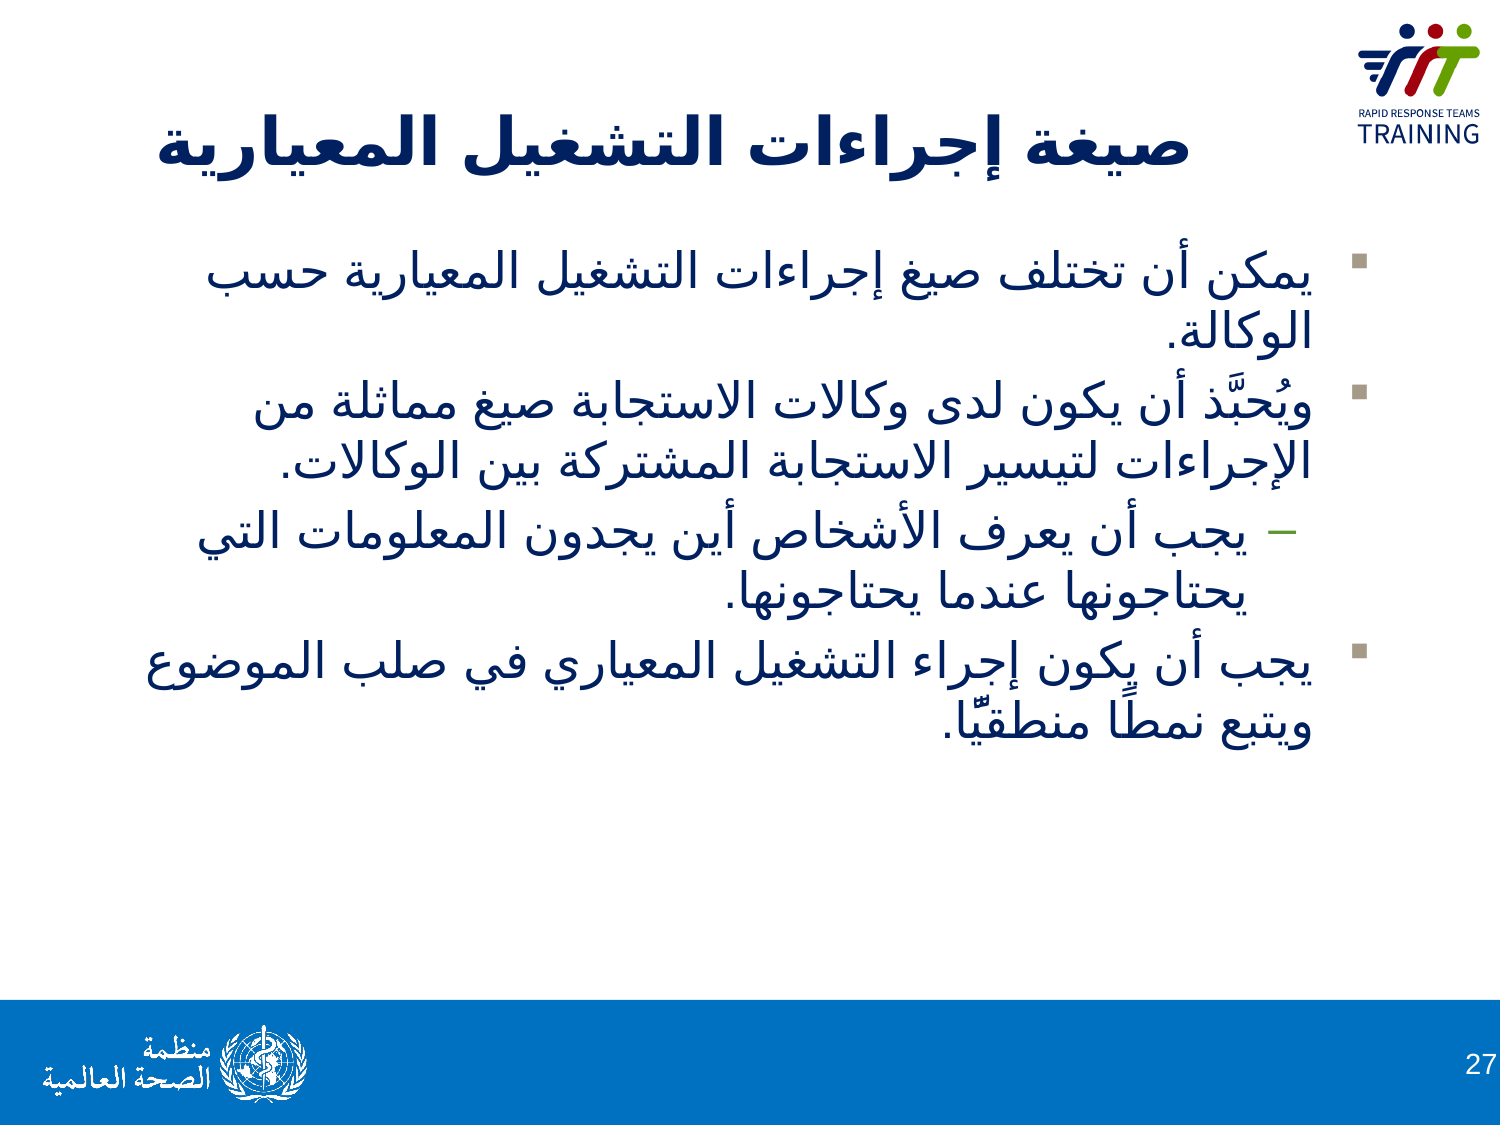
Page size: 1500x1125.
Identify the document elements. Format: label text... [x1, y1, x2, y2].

picture [43, 1025, 307, 1103]
list يمكن أن تختلف صيغ إجراءات التشغيل المعيارية حسب الوكالة. ويُحبَّذ أن يكون لدى وكالات الاستجابة صيغ مماثلة من الإجراءات لتيسير الاستجابة المشتركة بين الوكالات. يجب أن يعرف الأشخاص أين يجدون المعلومات التي يحتاجونها عندما يحتاجونها. يجب أن يكون إجراء التشغيل المعياري في صلب الموضوع ويتبع نمطًا منطقيًّا. [80, 230, 1386, 936]
title صيغة إجراءات التشغيل المعيارية [0, 45, 1350, 233]
picture [1357, 23, 1480, 144]
